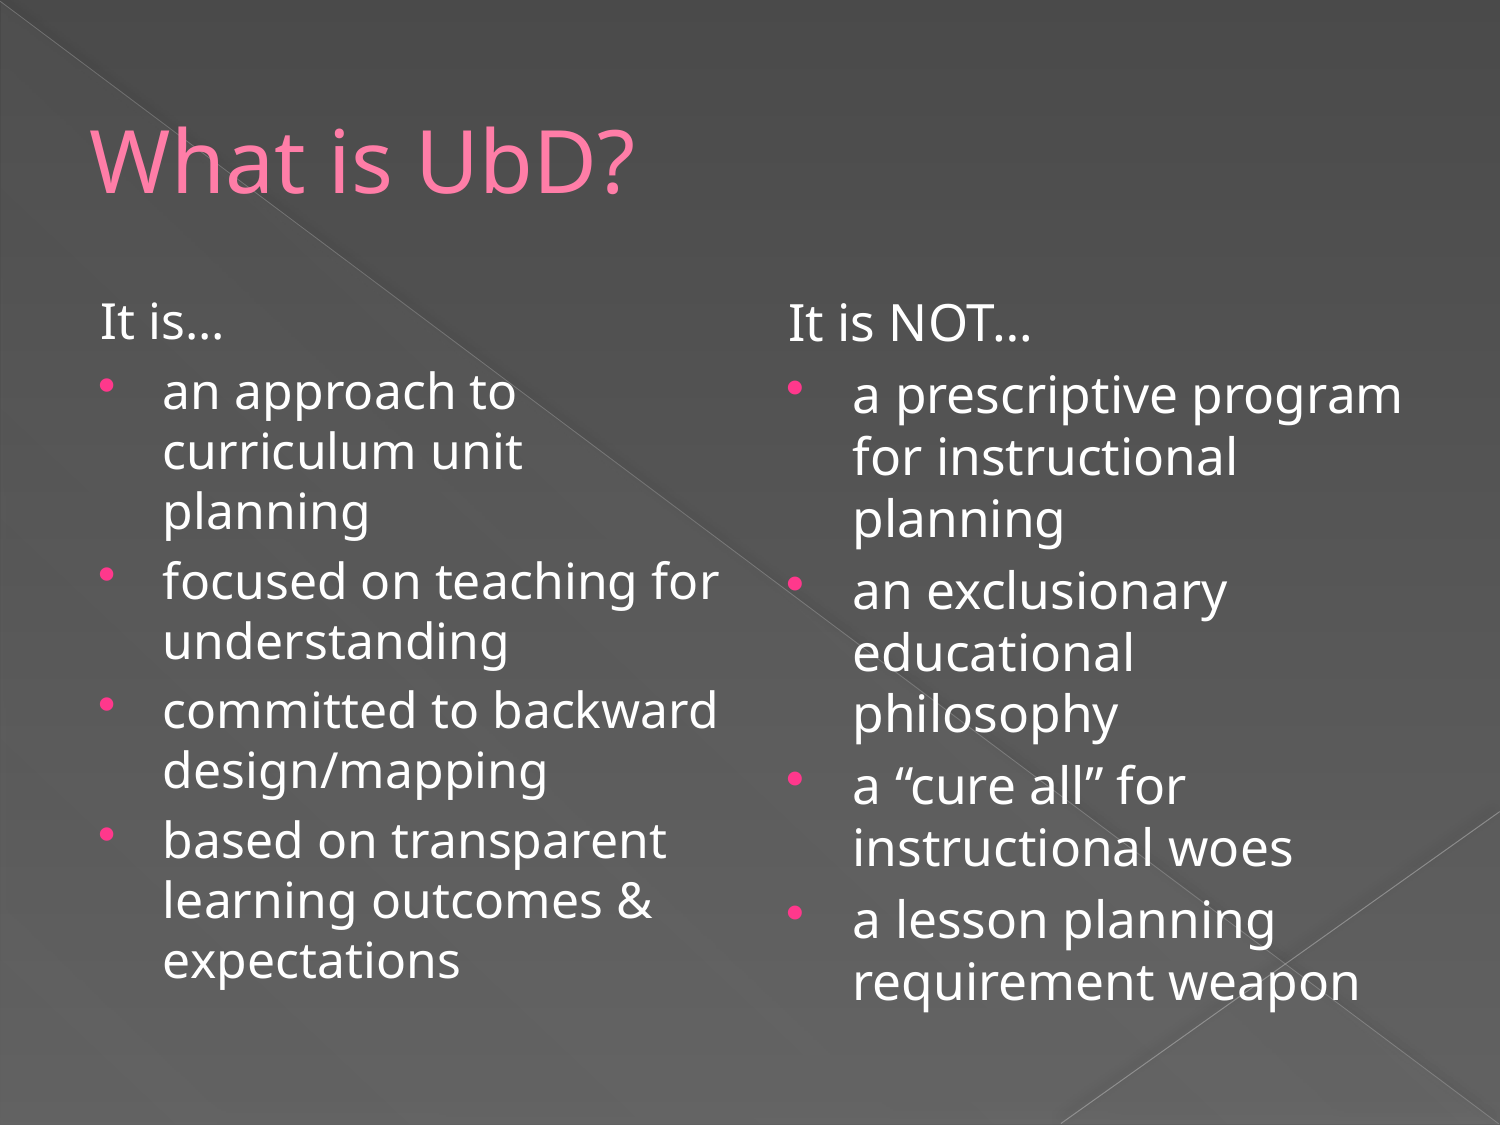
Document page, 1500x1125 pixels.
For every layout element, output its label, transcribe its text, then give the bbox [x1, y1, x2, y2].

list It is… an approach to curriculum unit planning focused on teaching for understanding committed to backward design/mapping based on transparent learning outcomes & expectations [75, 282, 738, 1025]
list It is NOT… a prescriptive program for instructional planning an exclusionary educational philosophy a “cure all” for instructional woes a lesson planning requirement weapon [762, 282, 1425, 1025]
title What is UbD? [75, 43, 1425, 274]
